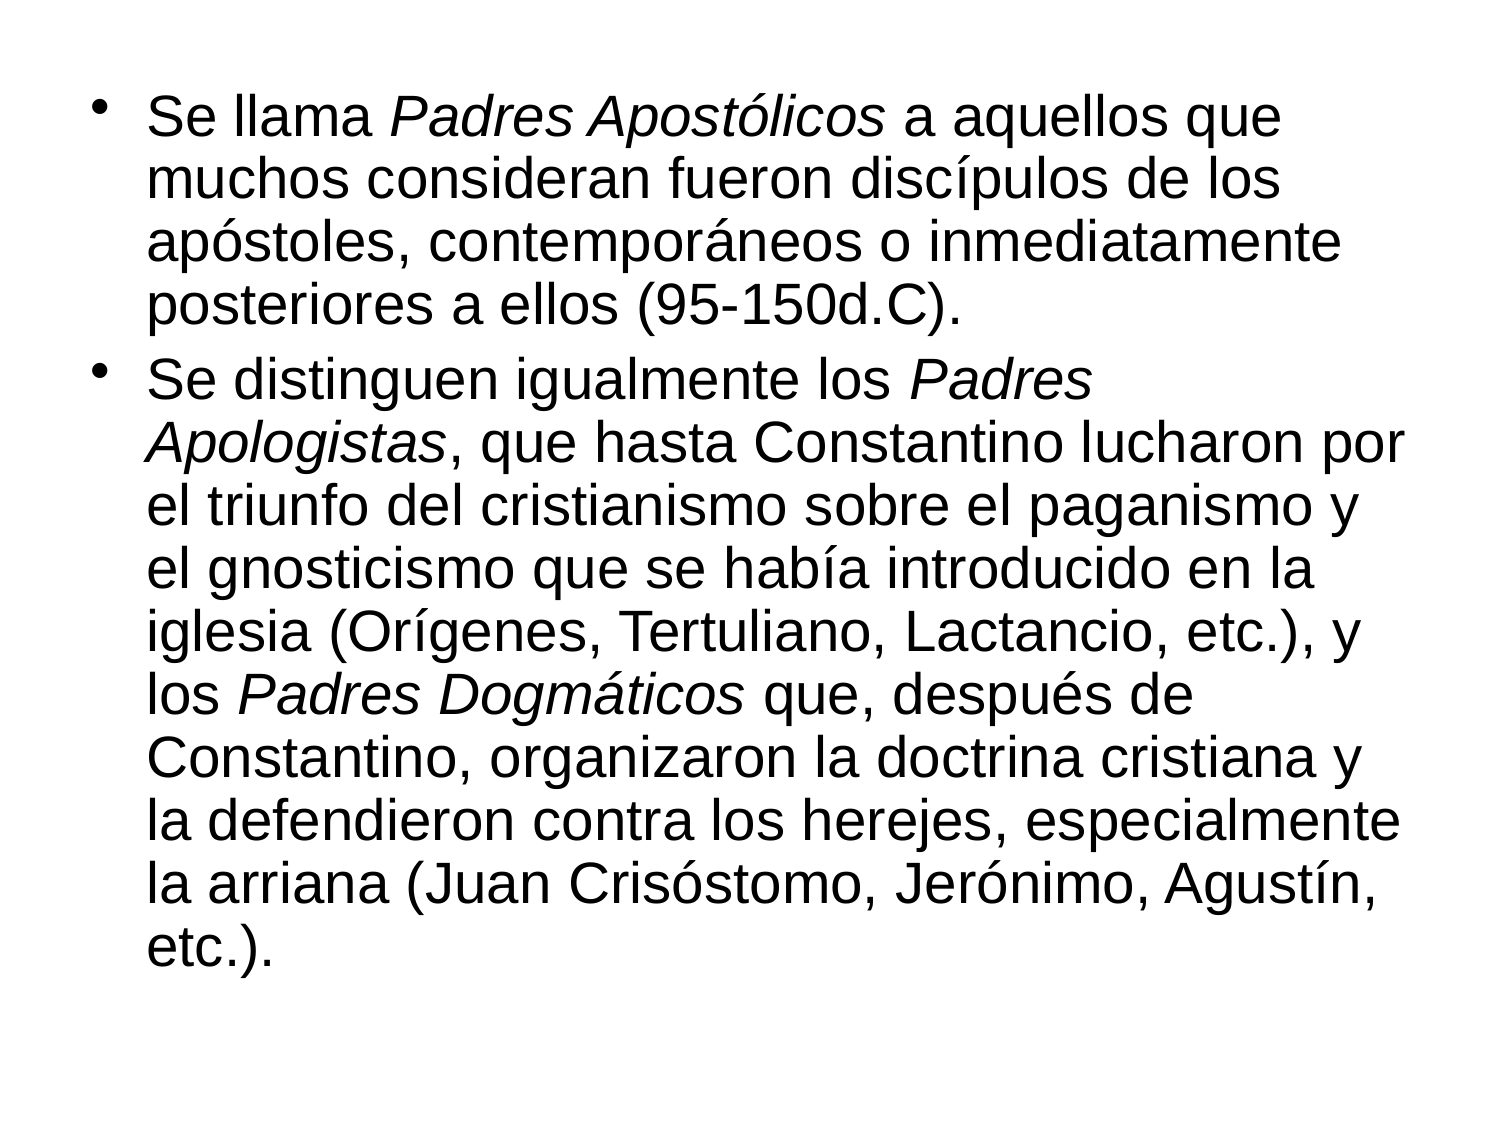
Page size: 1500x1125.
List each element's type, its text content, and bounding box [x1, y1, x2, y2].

list Se llama Padres Apostólicos a aquellos que muchos consideran fueron discípulos de los apóstoles, contemporáneos o inmediatamente posteriores a ellos (95-150d.C). Se distinguen igualmente los Padres Apologistas, que hasta Constantino lucharon por el triunfo del cristianismo sobre el paganismo y el gnosticismo que se había introducido en la iglesia (Orígenes, Tertuliano, Lactancio, etc.), y los Padres Dogmáticos que, después de Constantino, organizaron la doctrina cristiana y la defendieron contra los herejes, especialmente la arriana (Juan Crisóstomo, Jerónimo, Agustín, etc.). [74, 77, 1426, 1048]
